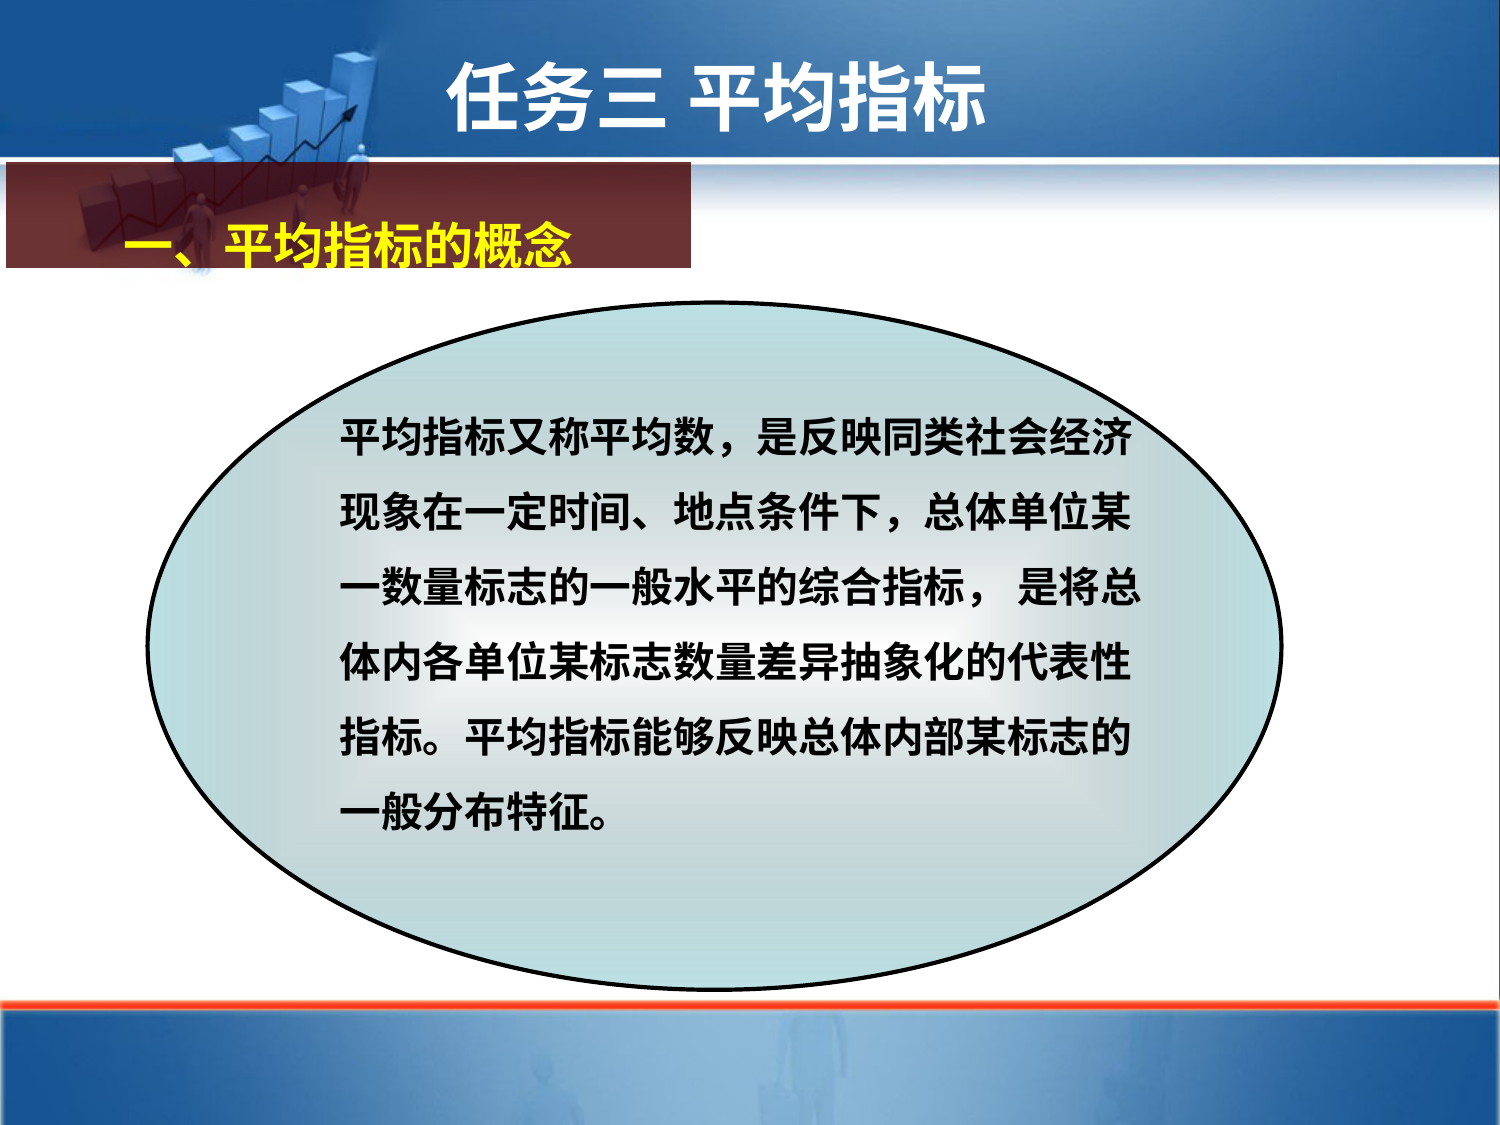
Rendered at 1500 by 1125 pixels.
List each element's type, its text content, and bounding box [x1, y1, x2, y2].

text_box 任务三 平均指标 [395, 42, 1500, 148]
text_box [360, 302, 1069, 378]
text_box 平均指标又称平均数，是反映同类社会经济现象在一定时间、地点条件下，总体单位某一数量标志的一般水平的综合指标， 是将总体内各单位某标志数量差异抽象化的代表性指标。平均指标能够反映总体内部某标志的一般分布特征。 [324, 378, 1164, 844]
text_box [147, 397, 1282, 990]
text_box 一、平均指标的概念 [6, 162, 691, 268]
picture [0, 0, 1500, 1125]
